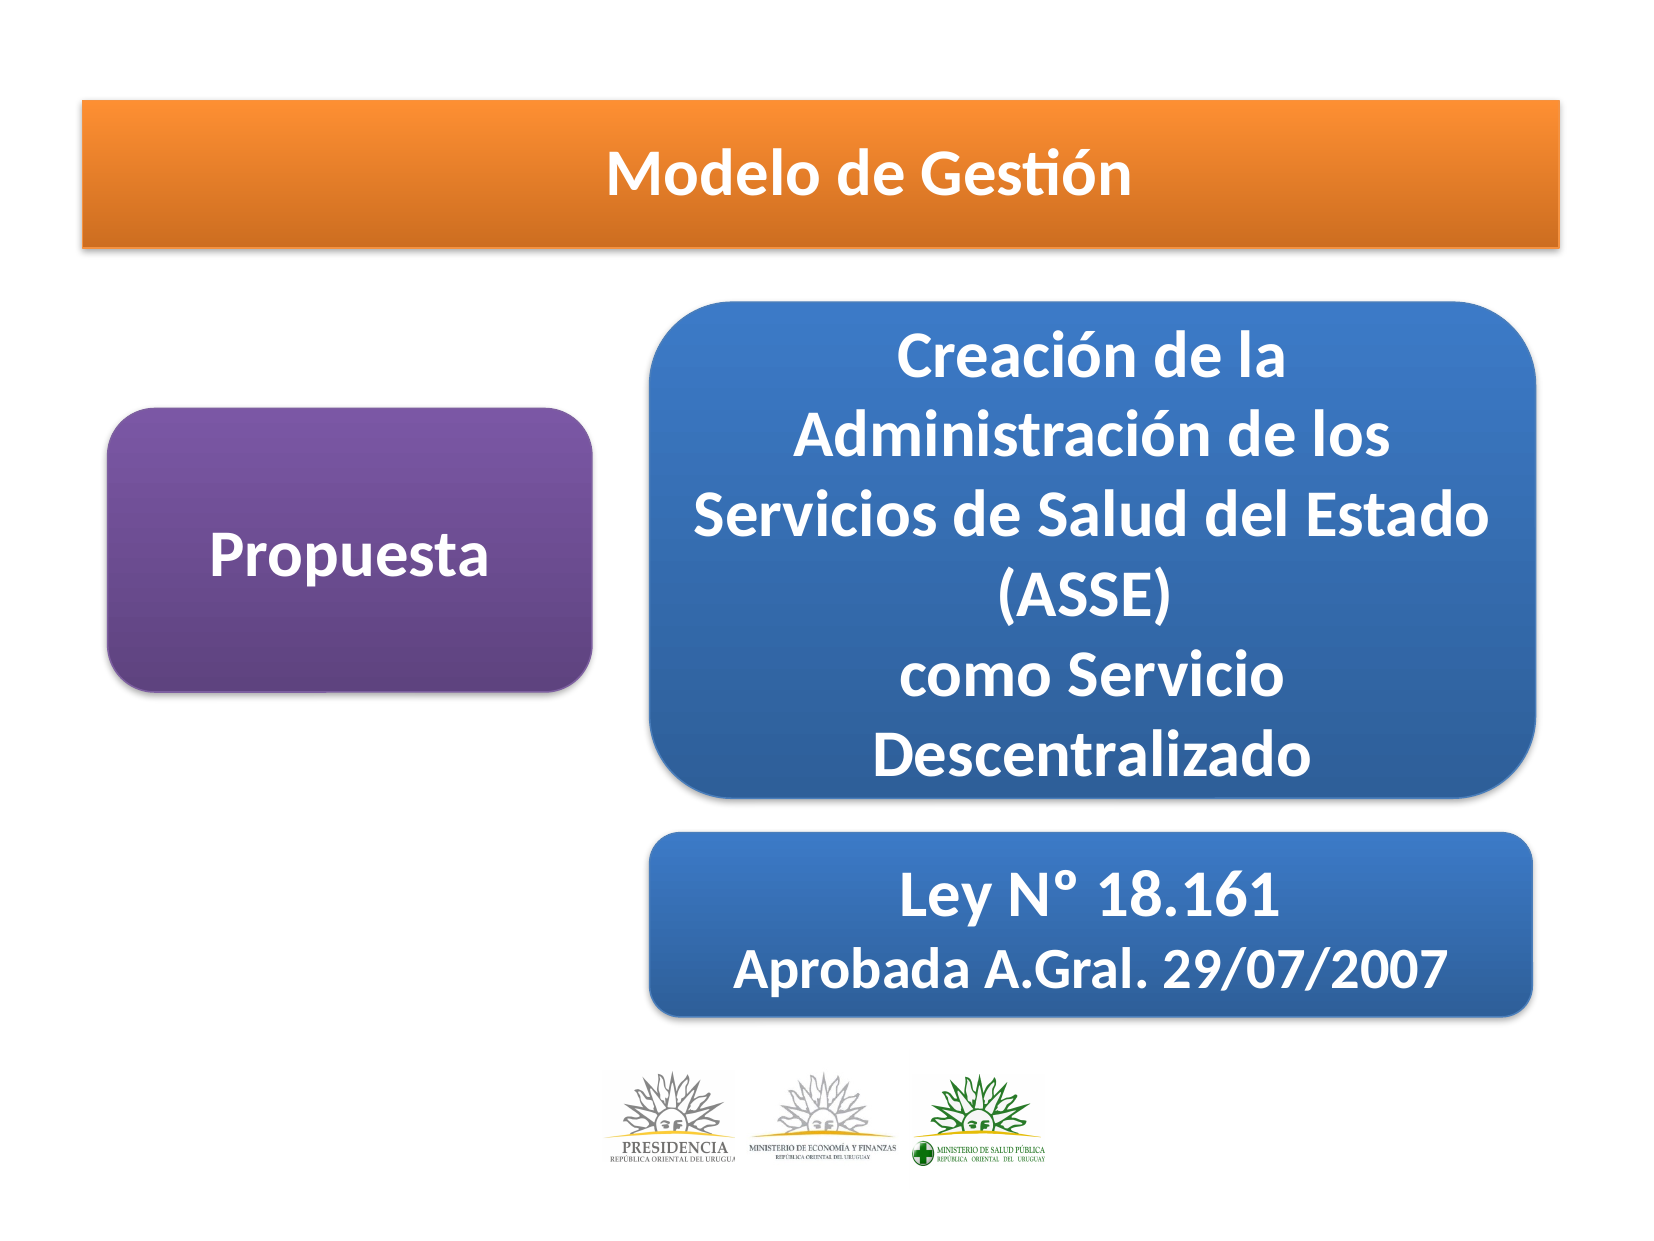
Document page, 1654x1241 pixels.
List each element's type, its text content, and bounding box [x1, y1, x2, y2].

text_box Ley Nº 18.161 Aprobada A.Gral. 29/07/2007 [648, 831, 1534, 1018]
text_box Propuesta [106, 407, 593, 693]
text_box Creación de la Administración de los Servicios de Salud del Estado (ASSE) como Servicio Descentralizado [648, 301, 1537, 800]
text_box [602, 1045, 1045, 1190]
title Modelo de Gestión [82, 100, 1560, 249]
